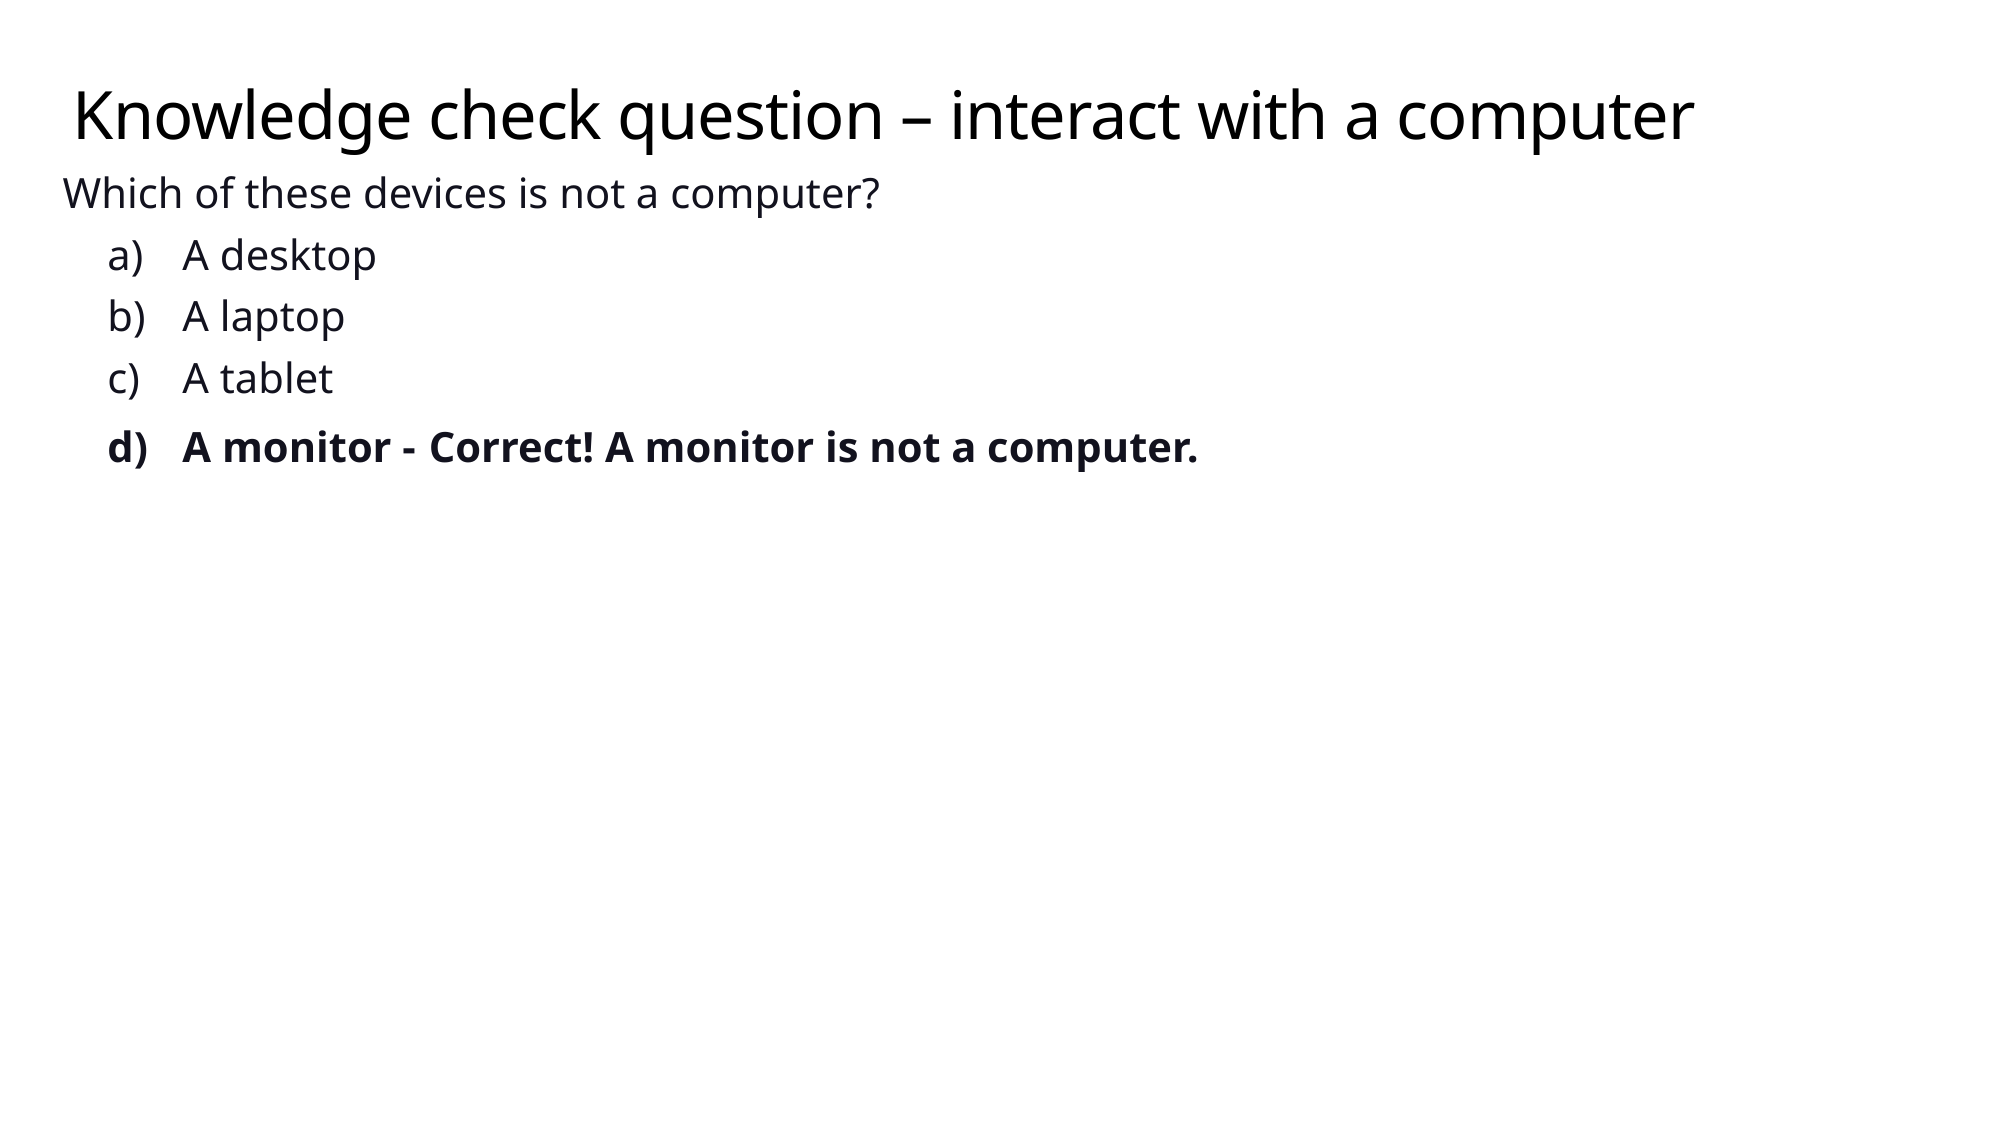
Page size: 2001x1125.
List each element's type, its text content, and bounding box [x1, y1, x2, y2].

title Knowledge check question – interact with a computer [72, 72, 1934, 144]
list Which of these devices is not a computer? A desktop A laptop A tablet A monitor - Correct! A monitor is not a computer. [62, 172, 1928, 973]
